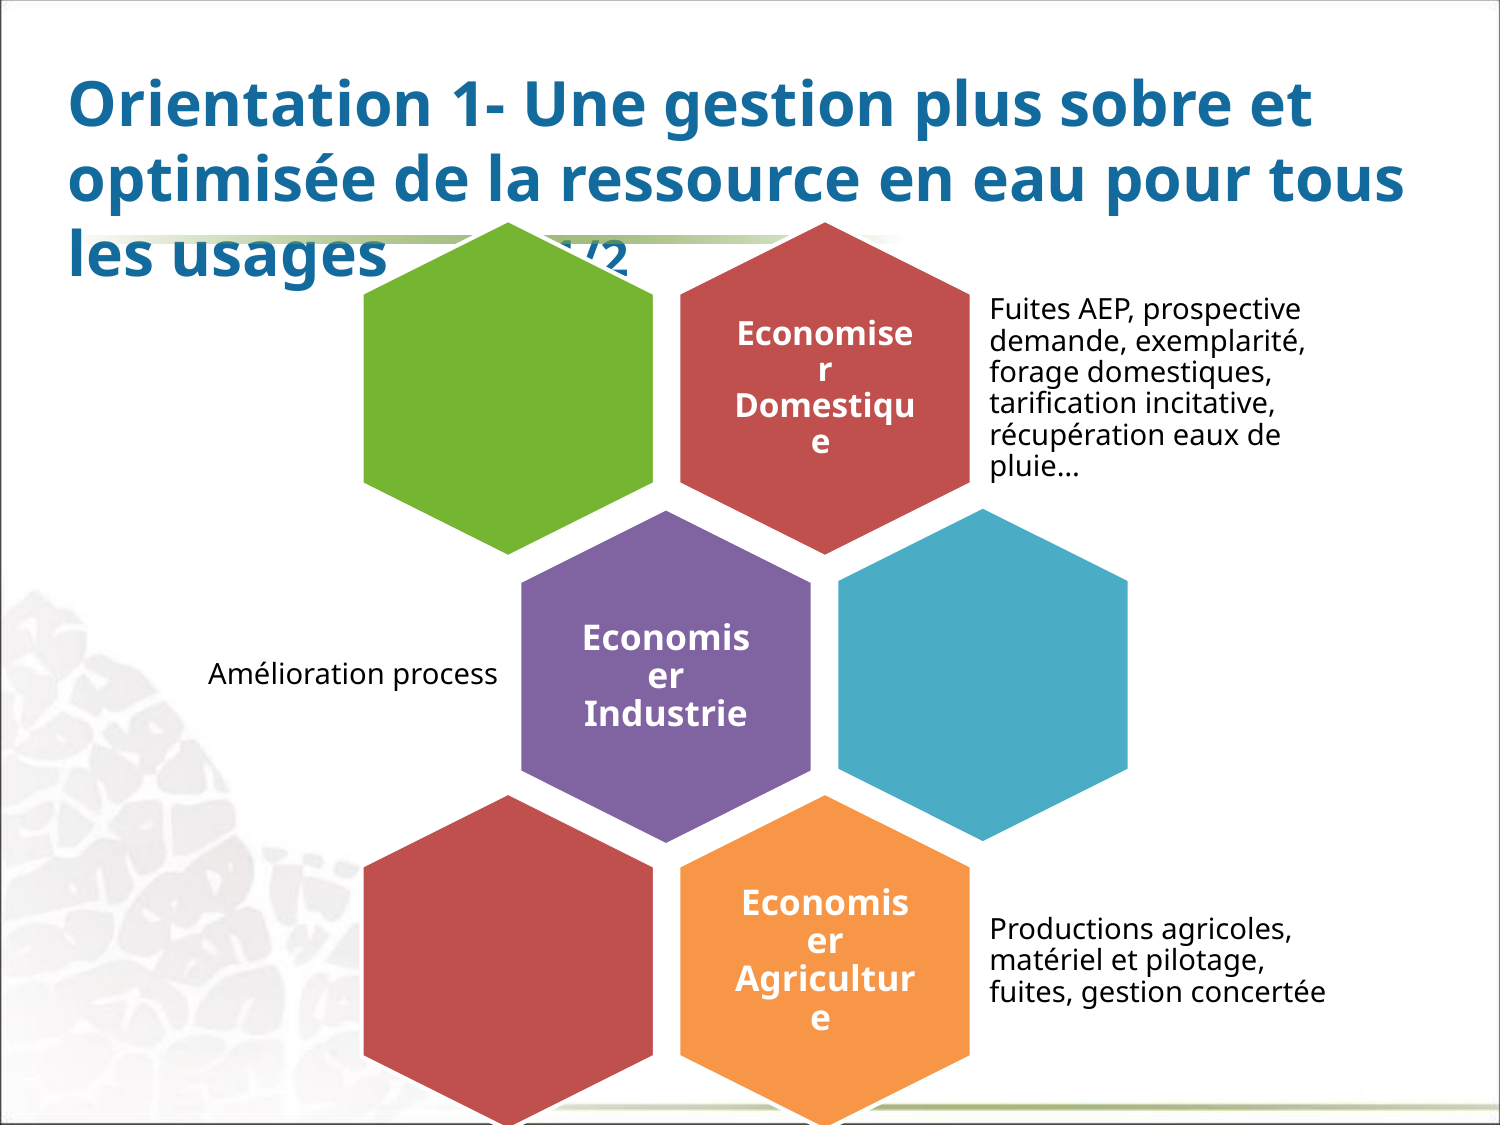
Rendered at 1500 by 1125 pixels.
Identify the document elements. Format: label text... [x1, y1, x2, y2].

text_box Orientation 1- Une gestion plus sobre et optimisée de la ressource en eau pour tous les usages 1/2 [53, 56, 1459, 218]
picture [0, 0, 1500, 1125]
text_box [17, 219, 1483, 1125]
